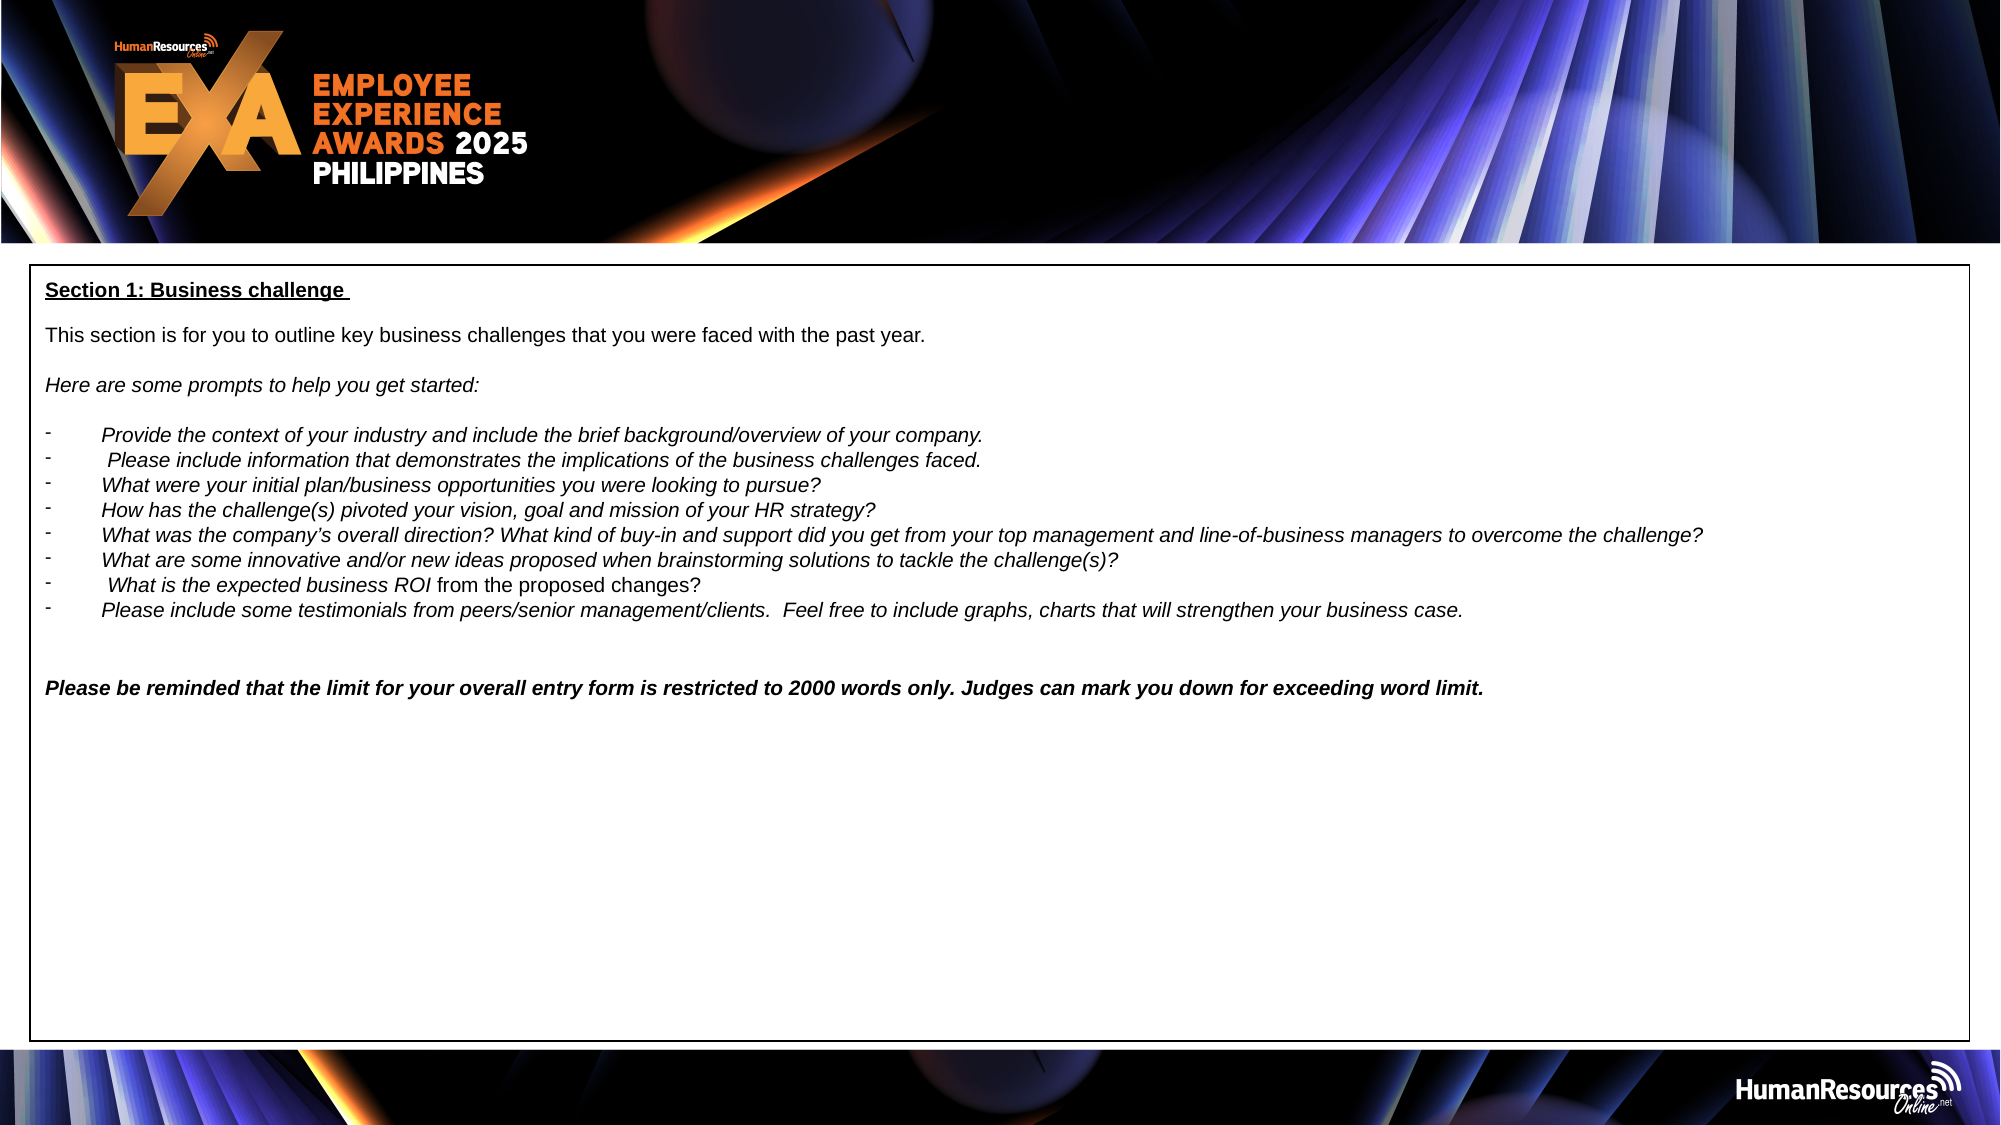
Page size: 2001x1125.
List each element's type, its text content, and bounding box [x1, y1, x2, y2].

text_box Section 1: Business challenge This section is for you to outline key business challenges that you were faced with the past year. Here are some prompts to help you get started: Provide the context of your industry and include the brief background/overview of your company. Please include information that demonstrates the implications of the business challenges faced. What were your initial plan/business opportunities you were looking to pursue? How has the challenge(s) pivoted your vision, goal and mission of your HR strategy? What was the company’s overall direction? What kind of buy-in and support did you get from your top management and line-of-business managers to overcome the challenge? What are some innovative and/or new ideas proposed when brainstorming solutions to tackle the challenge(s)? What is the expected business ROI from the proposed changes? Please include some testimonials from peers/senior management/clients. Feel free to include graphs, charts that will strengthen your business case. Please be reminded that the limit for your overall entry form is restricted to 2000 words only. Judges can mark you down for exceeding word limit. [30, 264, 1970, 1042]
picture [0, 0, 2001, 1125]
